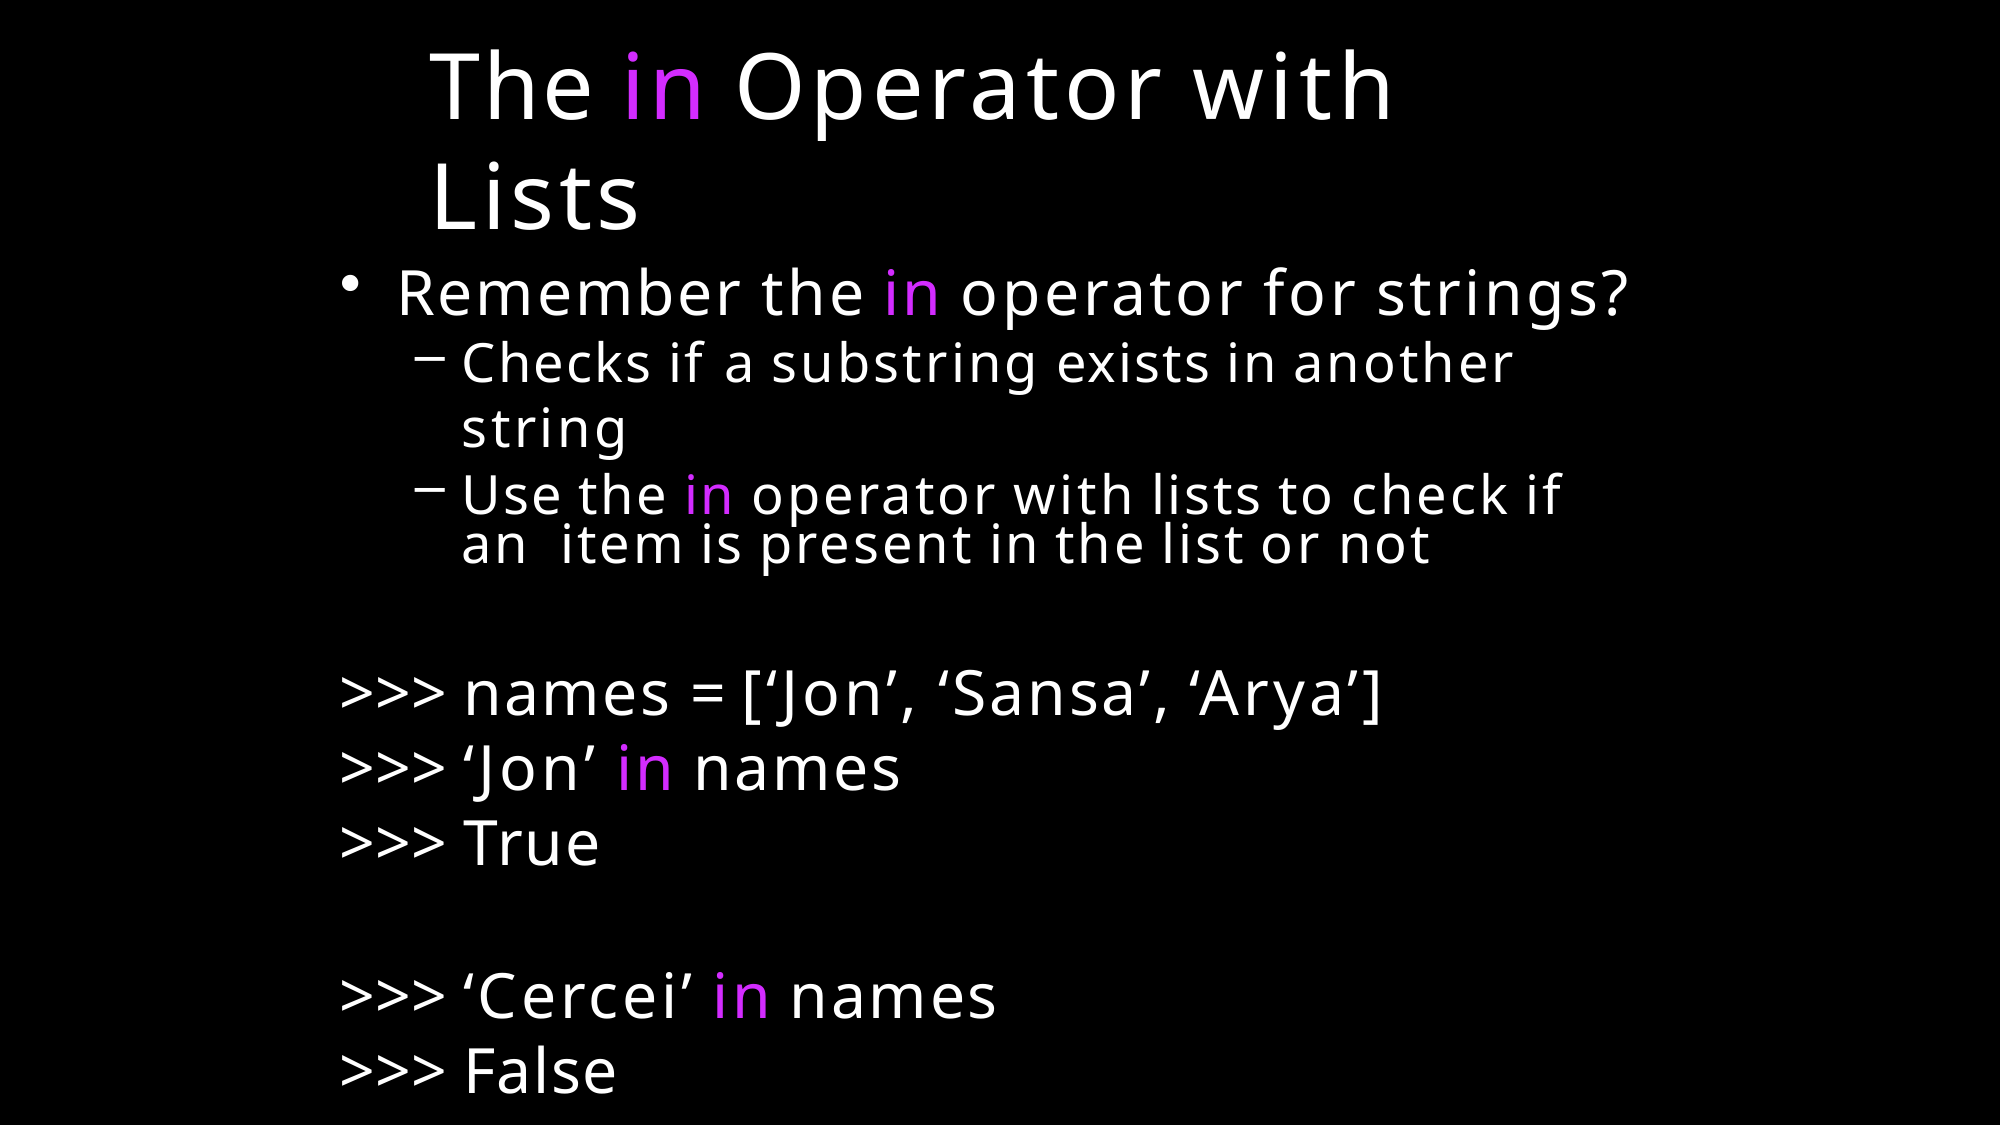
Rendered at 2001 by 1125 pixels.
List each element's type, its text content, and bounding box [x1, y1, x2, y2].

title The in Operator with Lists [428, 25, 1572, 248]
text_box Remember the in operator for strings? Checks if a substring exists in another string Use the in operator with lists to check if an item is present in the list or not >>> names = [‘Jon’, ‘Sansa’, ‘Arya’] >>> ‘Jon’ in names >>> True >>> ‘Cercei’ in names >>> False [337, 251, 1634, 1107]
